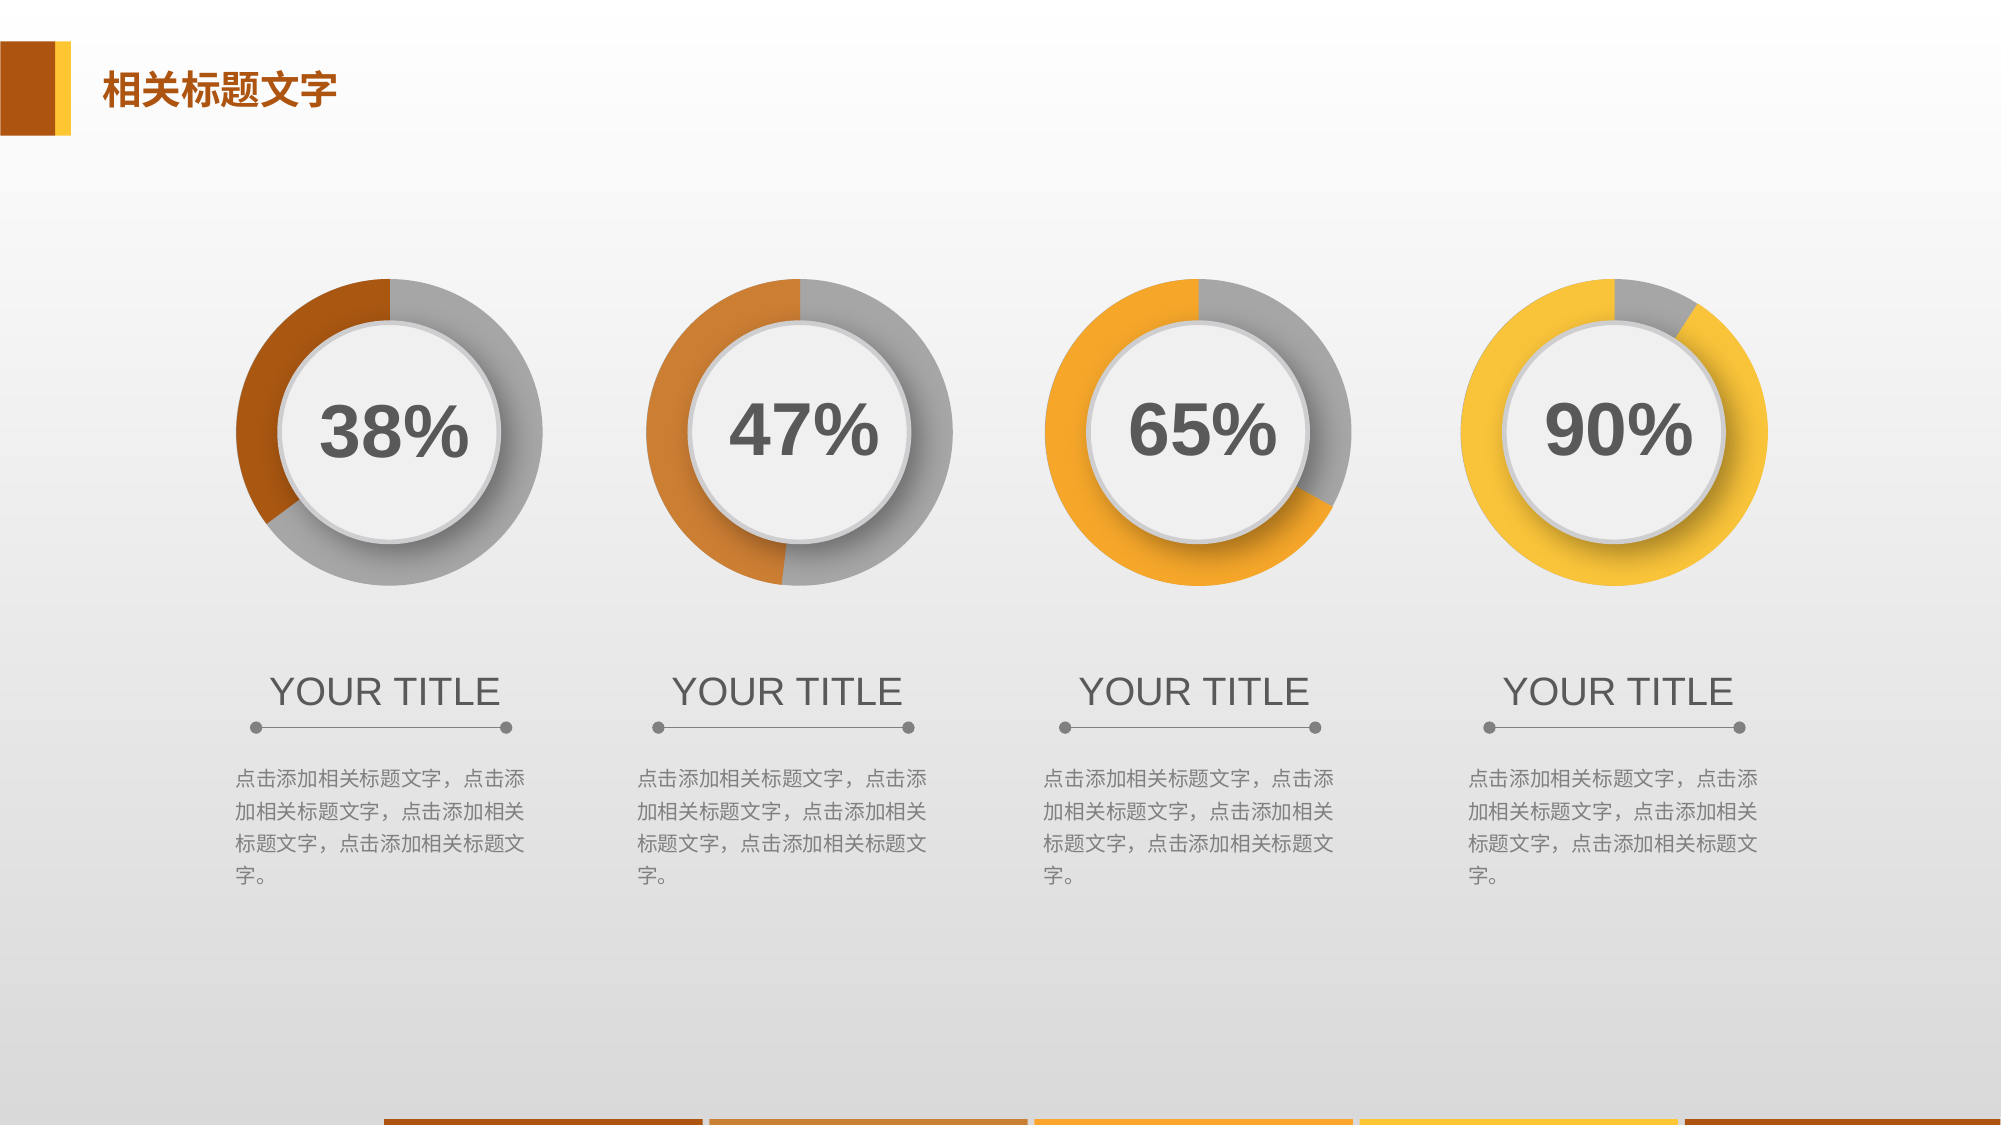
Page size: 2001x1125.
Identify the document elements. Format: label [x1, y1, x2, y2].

text_box [0, 41, 2001, 1125]
